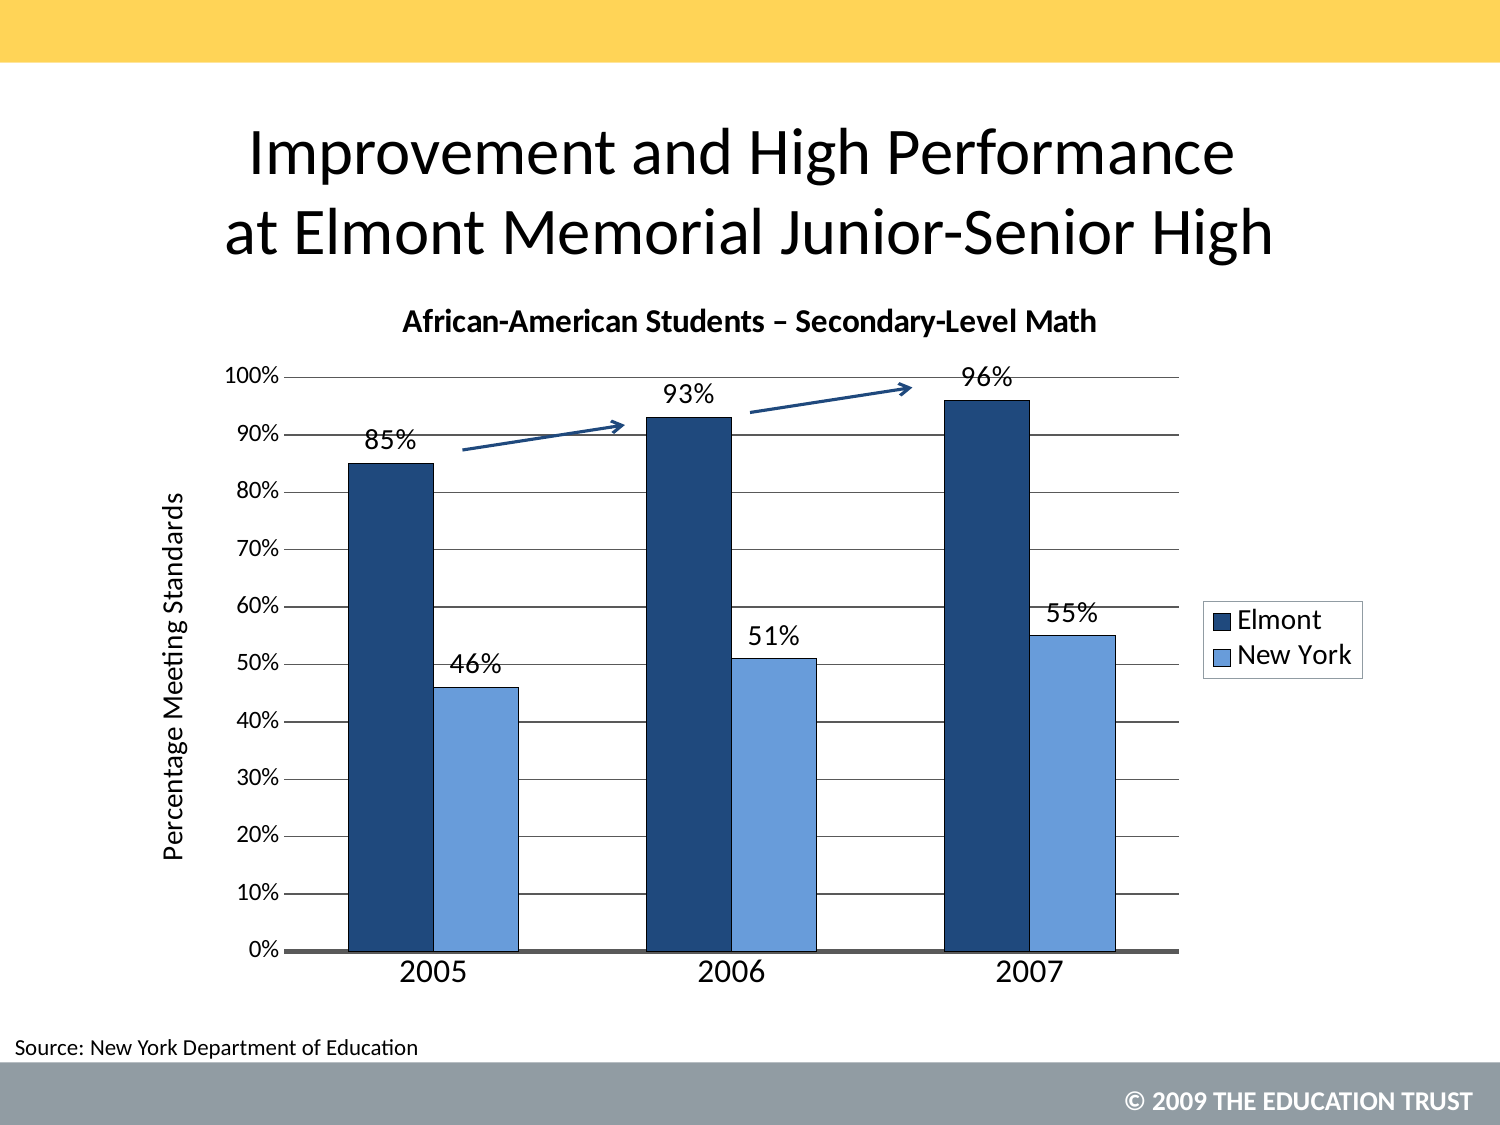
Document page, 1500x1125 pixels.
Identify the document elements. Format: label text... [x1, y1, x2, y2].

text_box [462, 424, 626, 451]
list New York Department of Education [74, 1024, 888, 1063]
chart [124, 274, 1376, 1006]
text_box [749, 387, 913, 413]
title Improvement and High Performance at Elmont Memorial Junior-Senior High [74, 99, 1426, 276]
